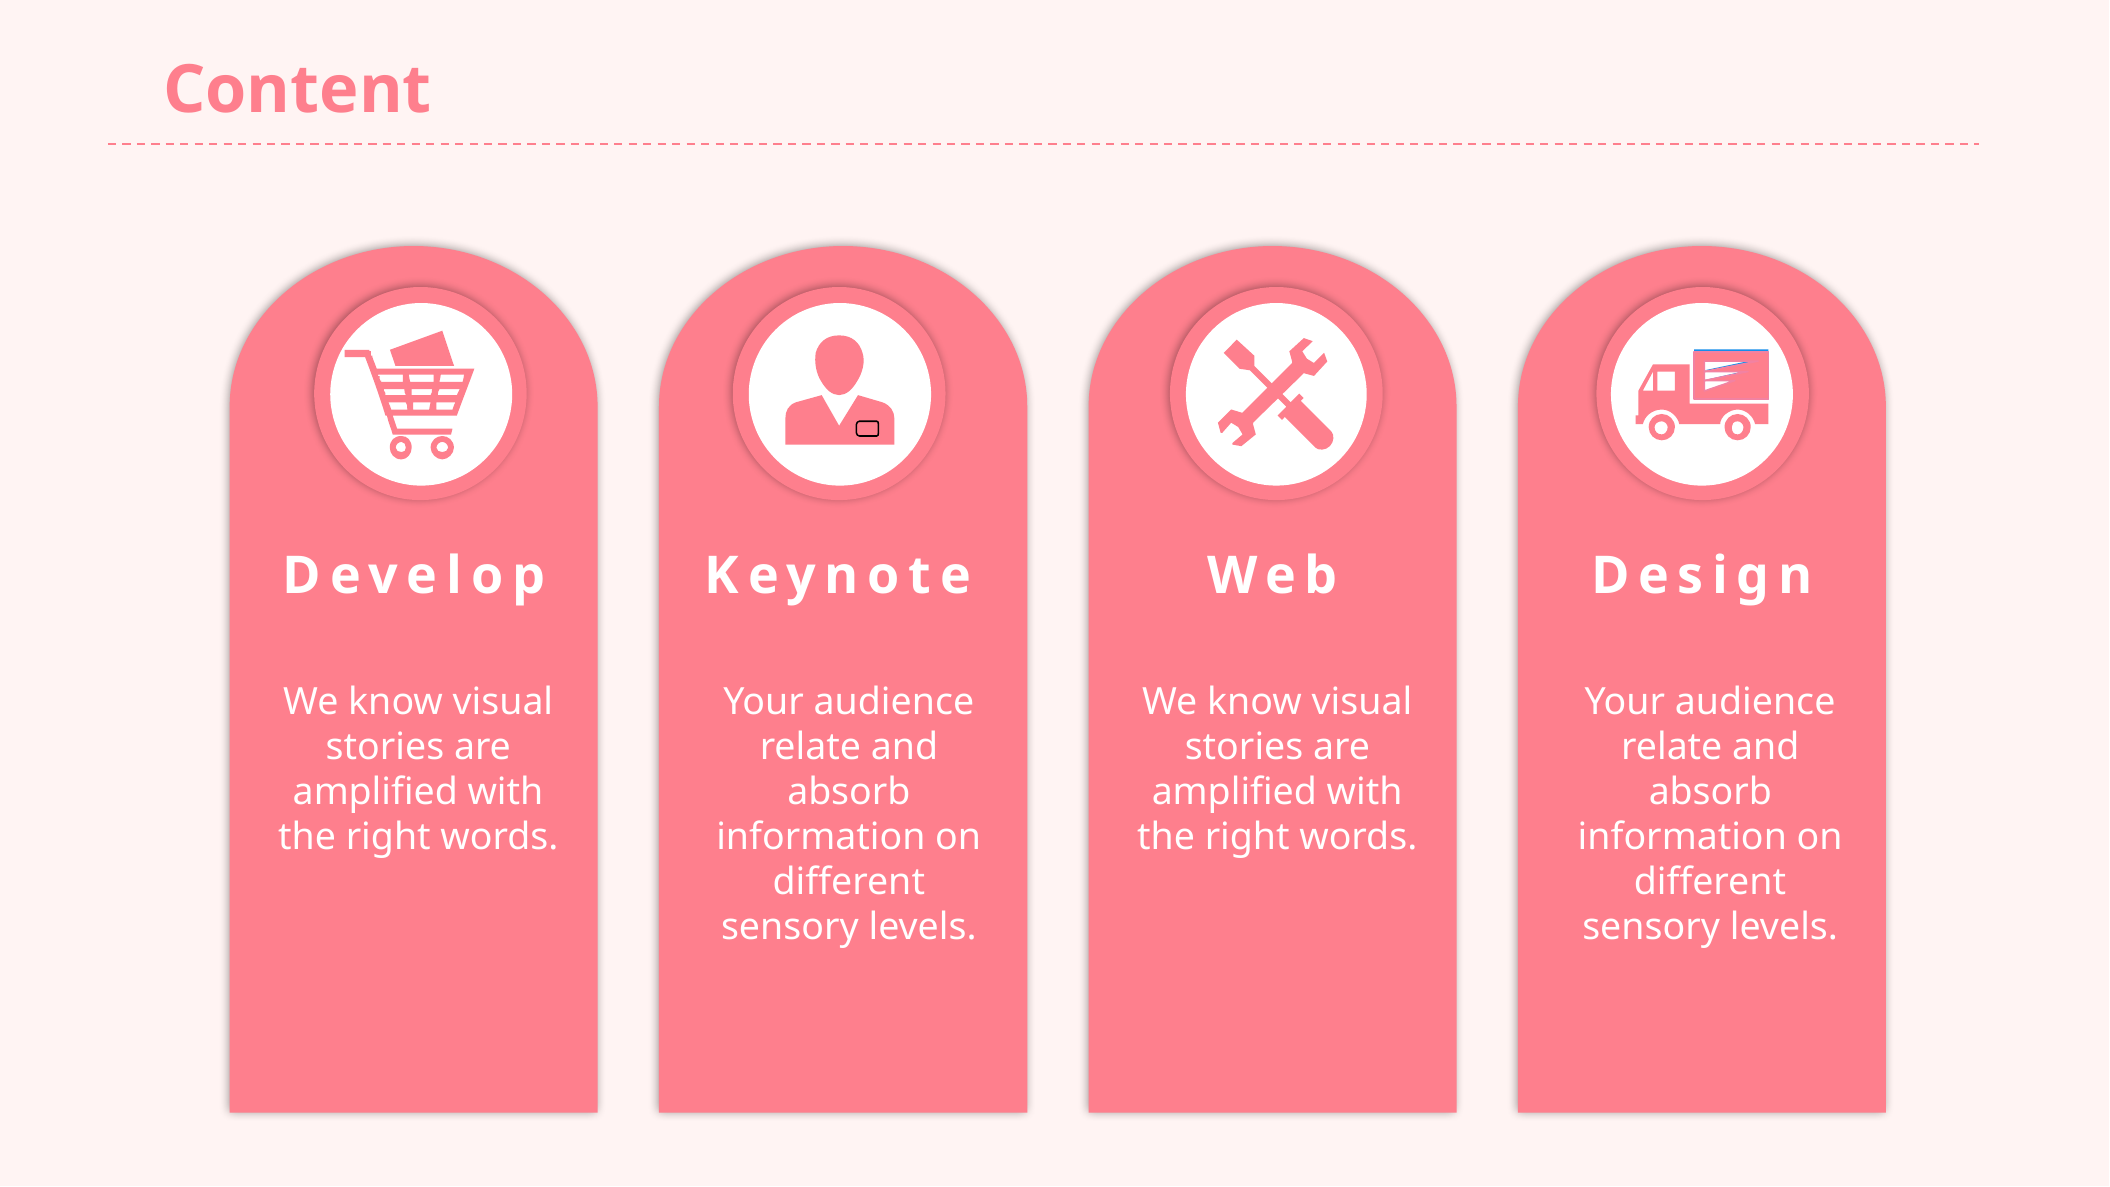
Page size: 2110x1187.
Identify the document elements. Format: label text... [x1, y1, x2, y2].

text_box Content [147, 37, 448, 134]
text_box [229, 245, 1886, 1113]
